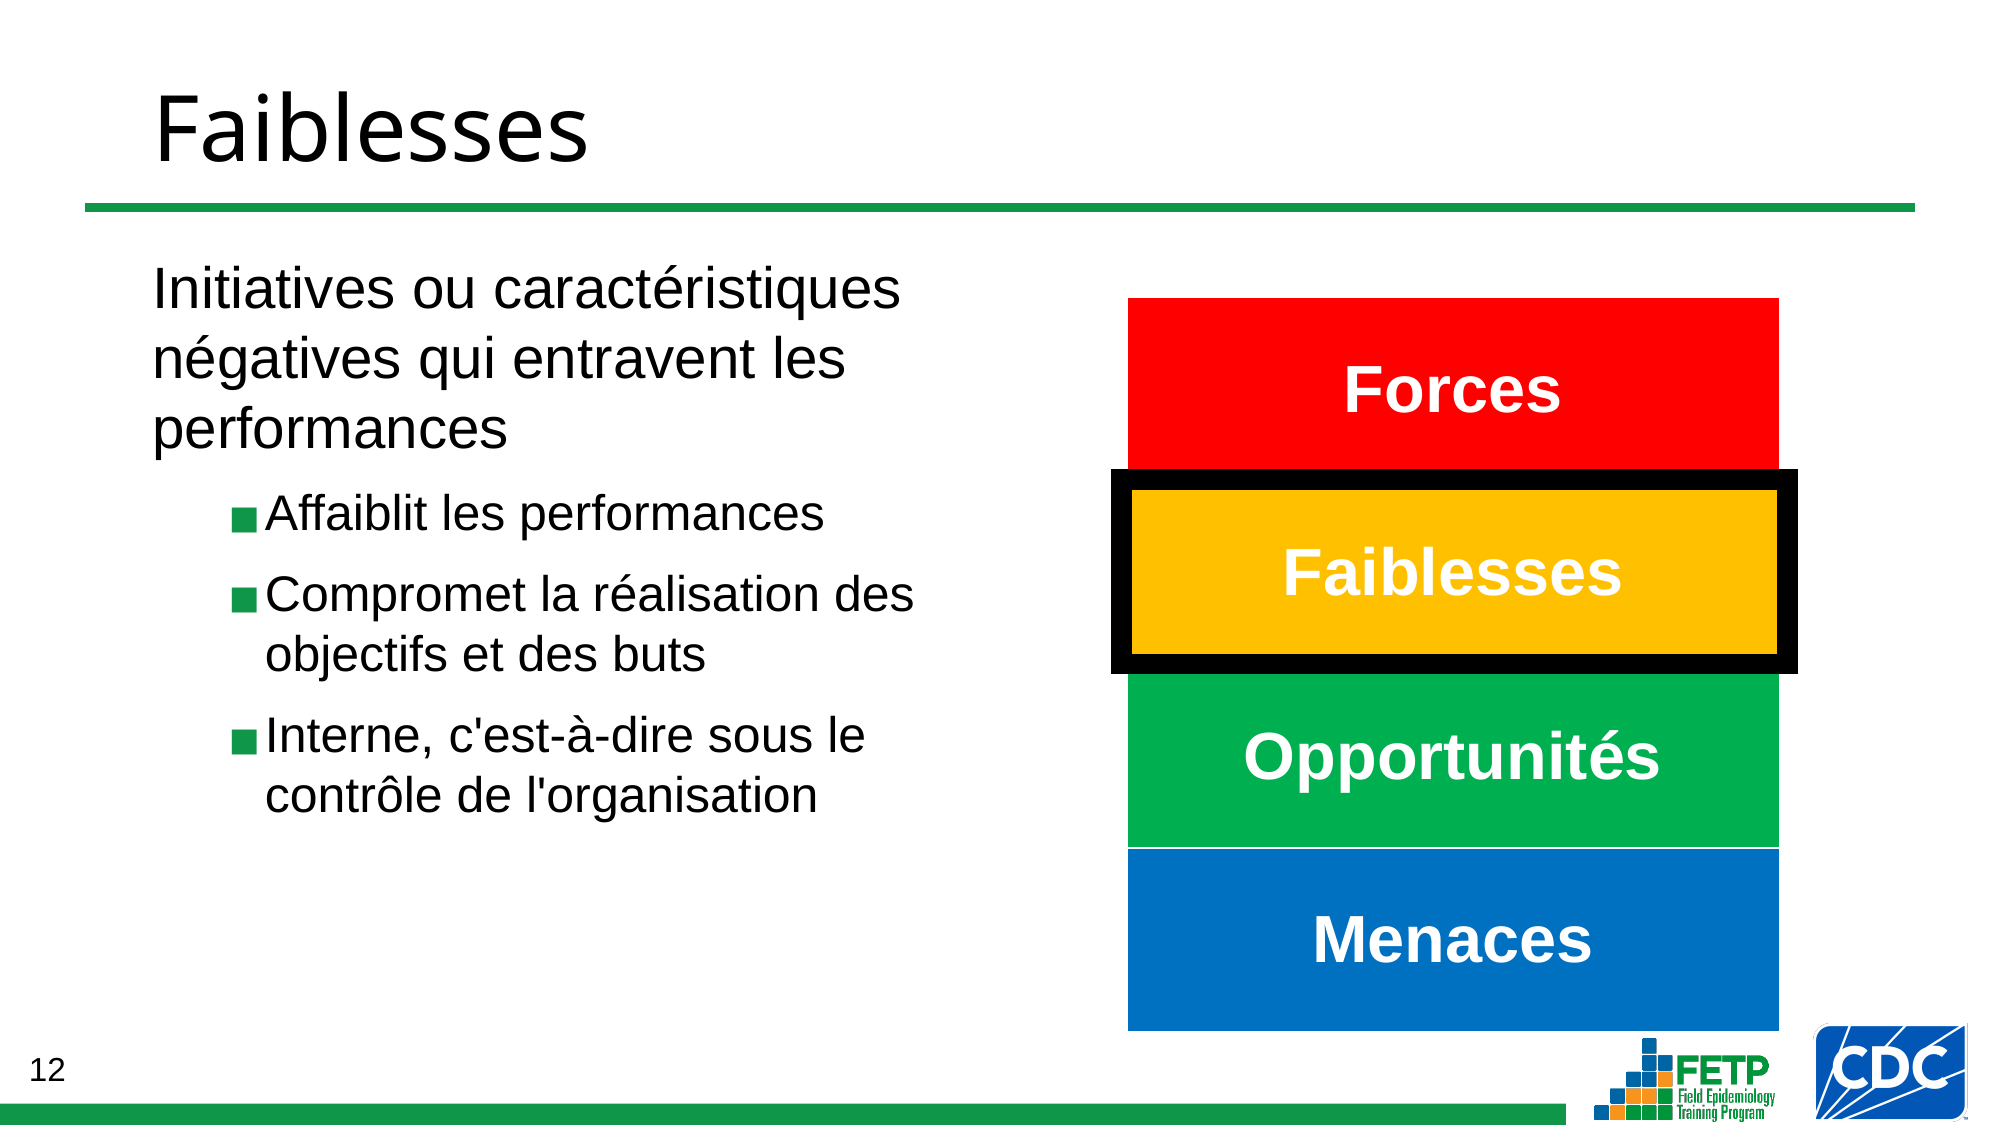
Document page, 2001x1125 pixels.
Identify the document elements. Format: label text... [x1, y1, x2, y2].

picture [1813, 1023, 1968, 1122]
picture [1594, 1038, 1775, 1122]
table_cell Menaces [1128, 849, 1779, 1031]
text_box [1121, 479, 1788, 665]
table_cell Opportunités [1128, 665, 1779, 847]
list Initiatives ou caractéristiques négatives qui entravent les performances Affaiblit les performances Compromet la réalisation des objectifs et des buts Interne, c'est-à-dire sous le contrôle de l'organisation [137, 242, 1000, 1004]
title Faiblesses [137, 75, 1863, 207]
table_header Forces [1128, 298, 1779, 478]
